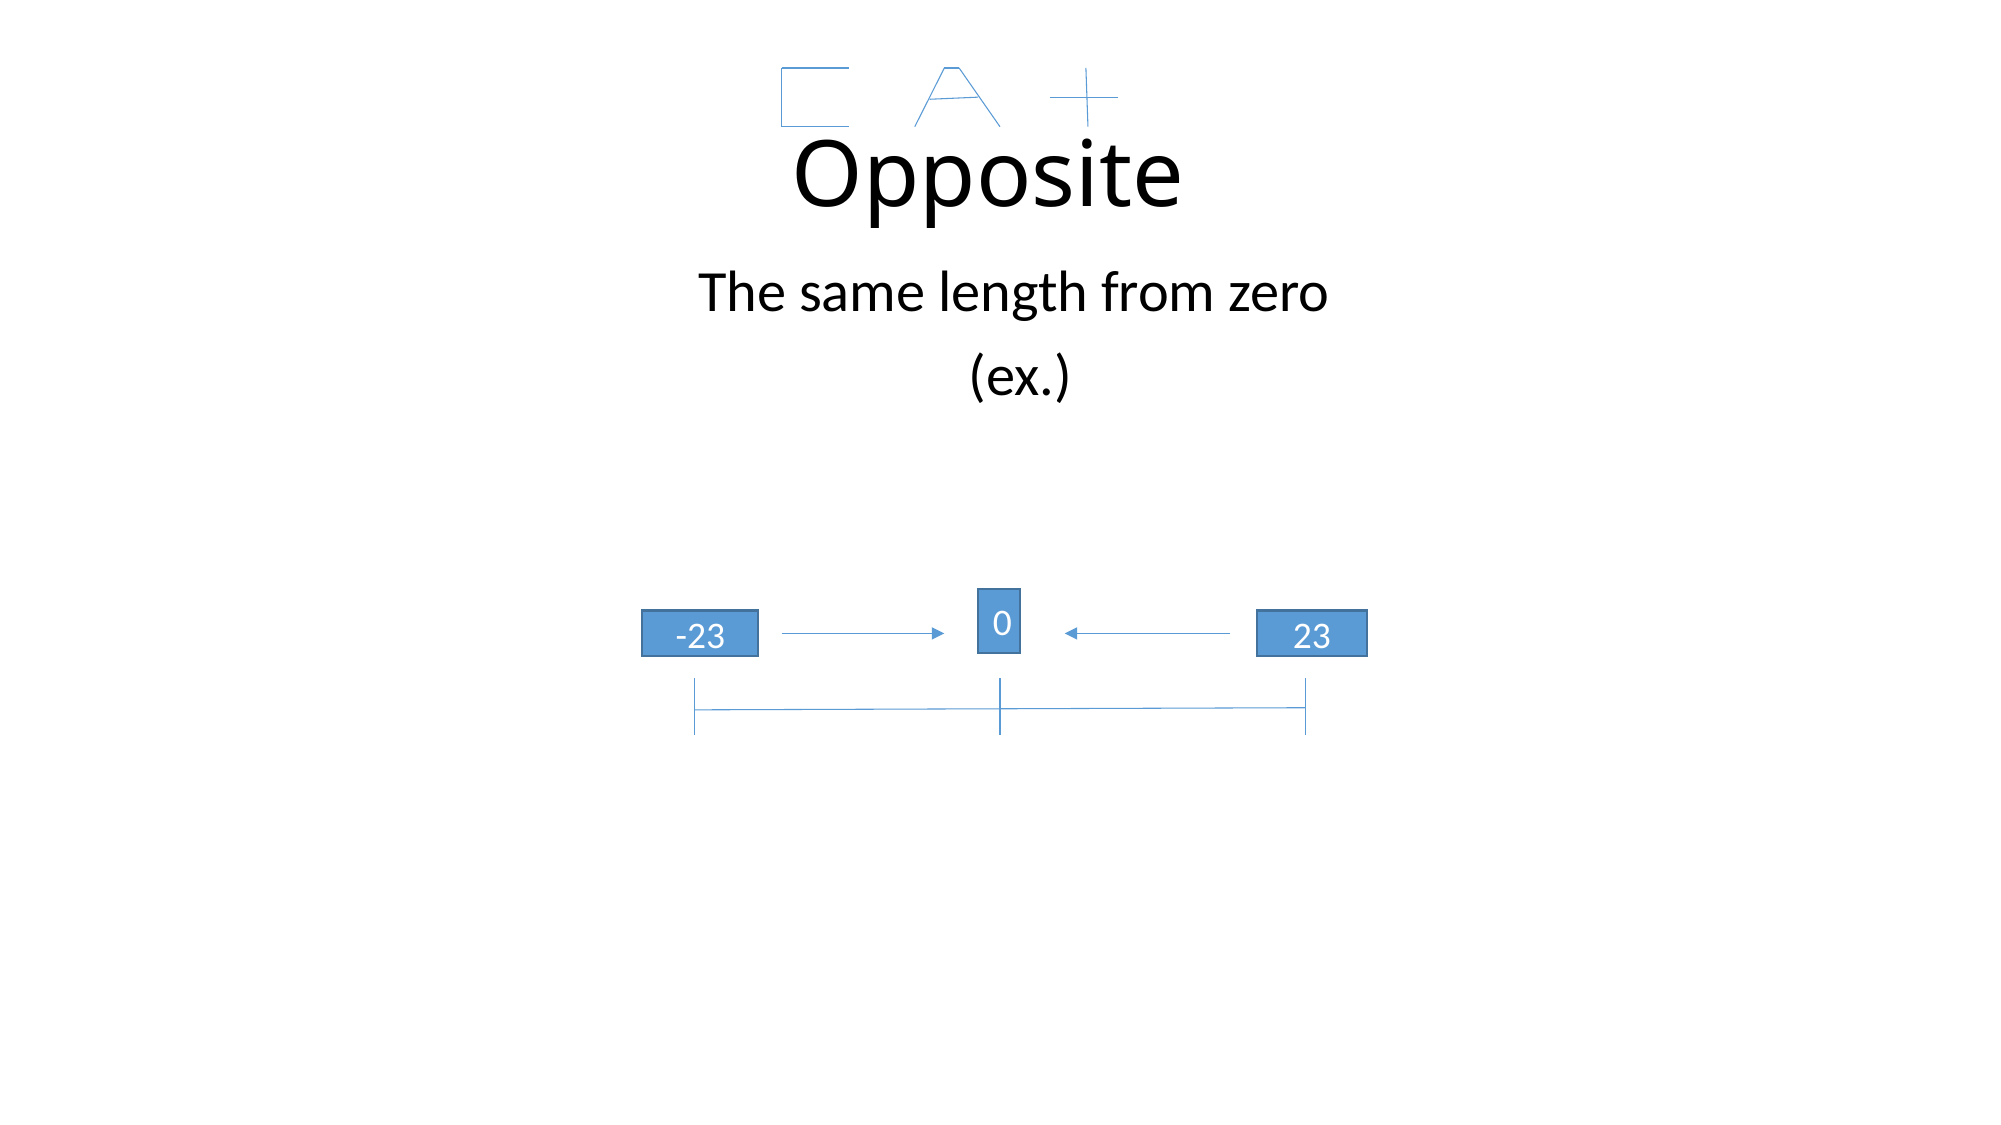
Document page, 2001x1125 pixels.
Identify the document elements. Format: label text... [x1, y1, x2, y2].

title Opposite [137, 67, 1863, 286]
text_box 0 [977, 588, 1021, 654]
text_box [914, 67, 945, 127]
list The same length from zero (ex.) [157, 253, 1883, 968]
text_box 23 [1256, 609, 1368, 657]
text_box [959, 67, 1000, 127]
